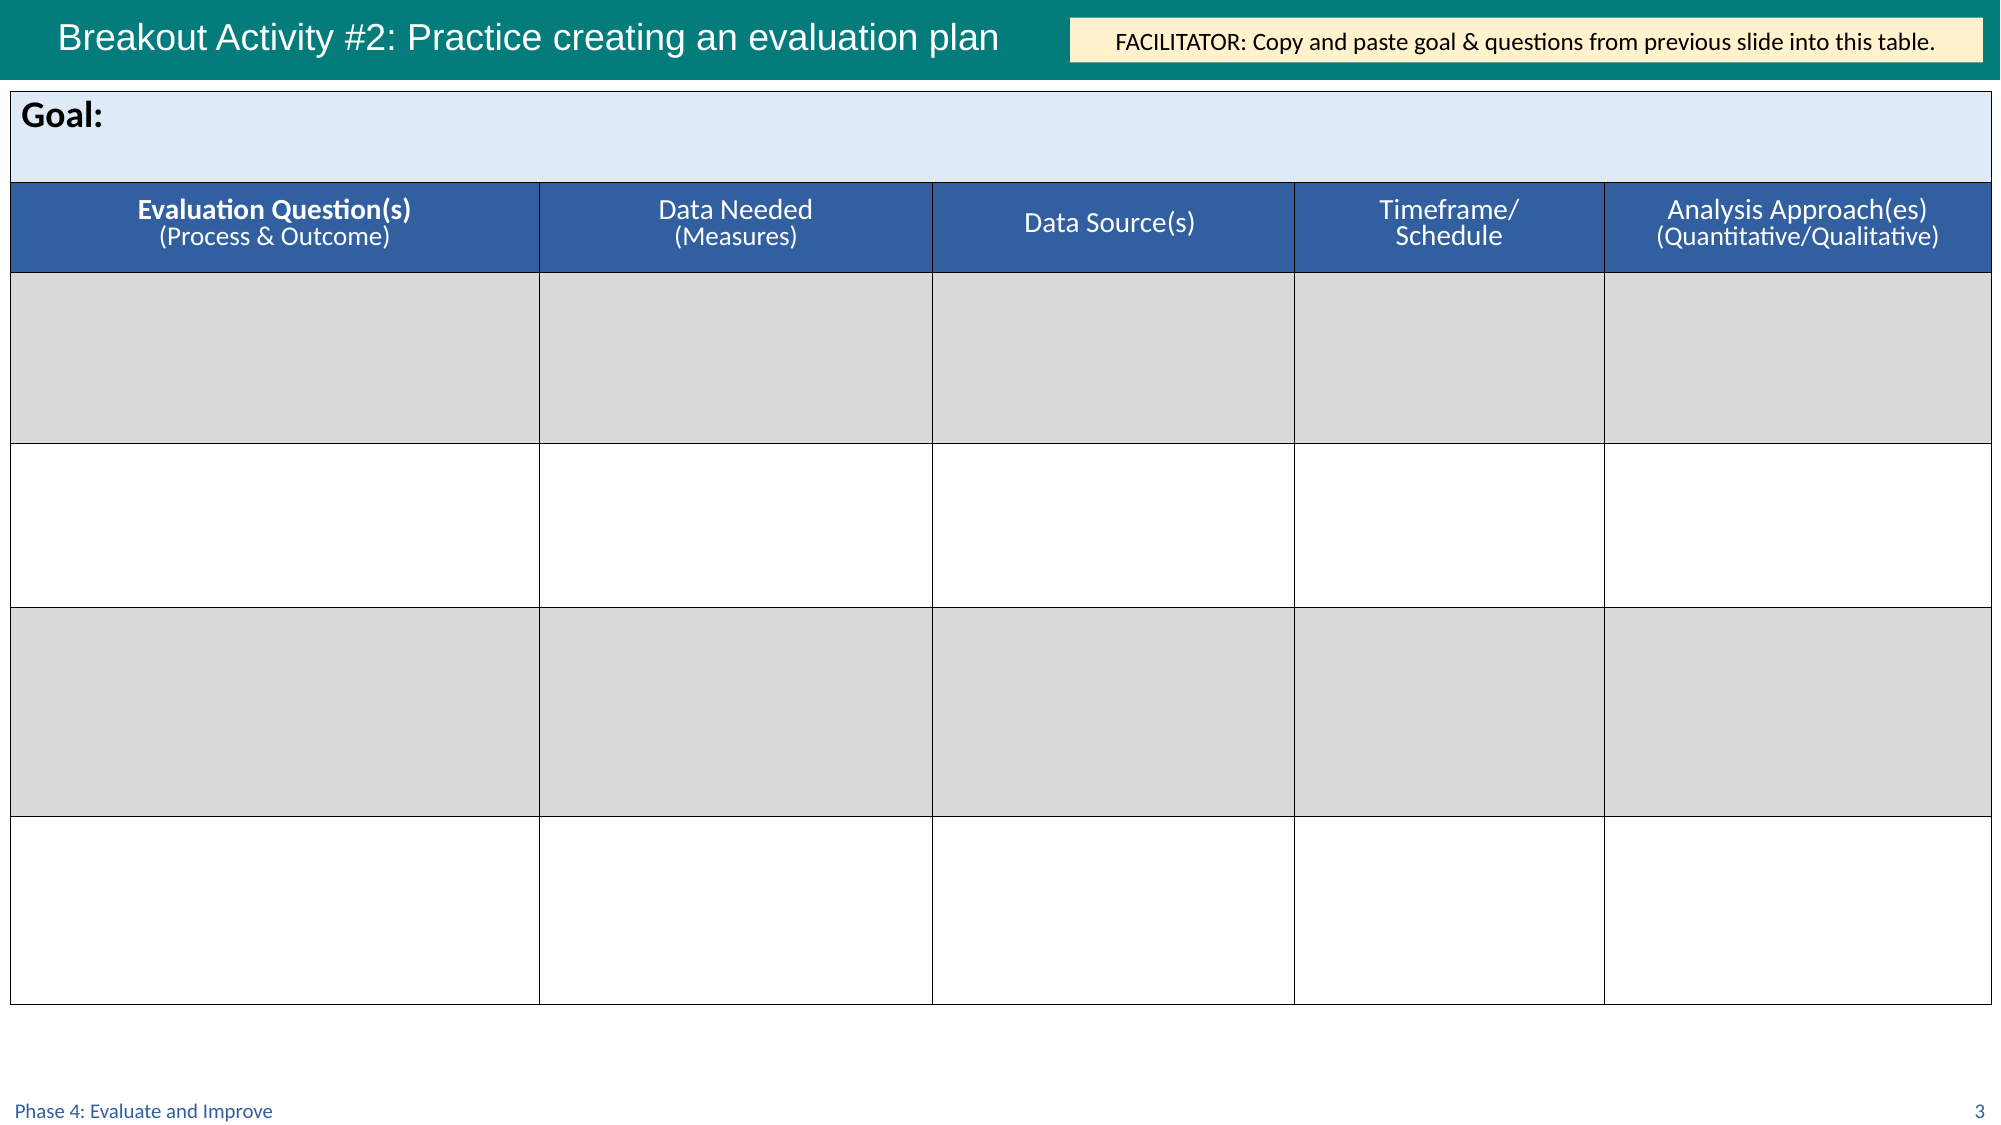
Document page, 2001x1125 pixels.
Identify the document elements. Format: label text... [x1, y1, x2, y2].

table_cell Data Needed​ (Measures)​ [540, 183, 932, 272]
table_cell [1605, 444, 1991, 607]
table_cell [1295, 817, 1604, 1004]
table_cell [933, 273, 1294, 443]
table_cell [1295, 273, 1604, 443]
table_cell [1605, 608, 1991, 816]
table_cell [540, 608, 932, 816]
table_cell [1605, 817, 1991, 1004]
table_cell [933, 608, 1294, 816]
table_cell Timeframe/ Schedule​ [1295, 183, 1604, 272]
table_cell Evaluation Question(s) (Process & Outcome) [11, 183, 539, 272]
table_cell Data Source(s) [933, 183, 1294, 272]
table_cell [11, 444, 539, 607]
table_cell [11, 817, 539, 1004]
table_cell [933, 444, 1294, 607]
table_cell [540, 444, 932, 607]
table_cell [933, 817, 1294, 1004]
table_cell [11, 273, 539, 443]
table_cell [540, 273, 932, 443]
table_cell [1295, 608, 1604, 816]
table_header Goal: [11, 92, 1991, 182]
text_box FACILITATOR: Copy and paste goal & questions from previous slide into this table. [1070, 17, 1983, 63]
table_cell [1295, 444, 1604, 607]
table_cell Analysis Approach(es) (Quantitative/Qualitative) [1605, 183, 1991, 272]
table_cell [11, 608, 539, 816]
text_box Breakout Activity #2: Practice creating an evaluation plan [42, 12, 1492, 80]
table_cell [540, 817, 932, 1004]
table_cell [1605, 273, 1991, 443]
